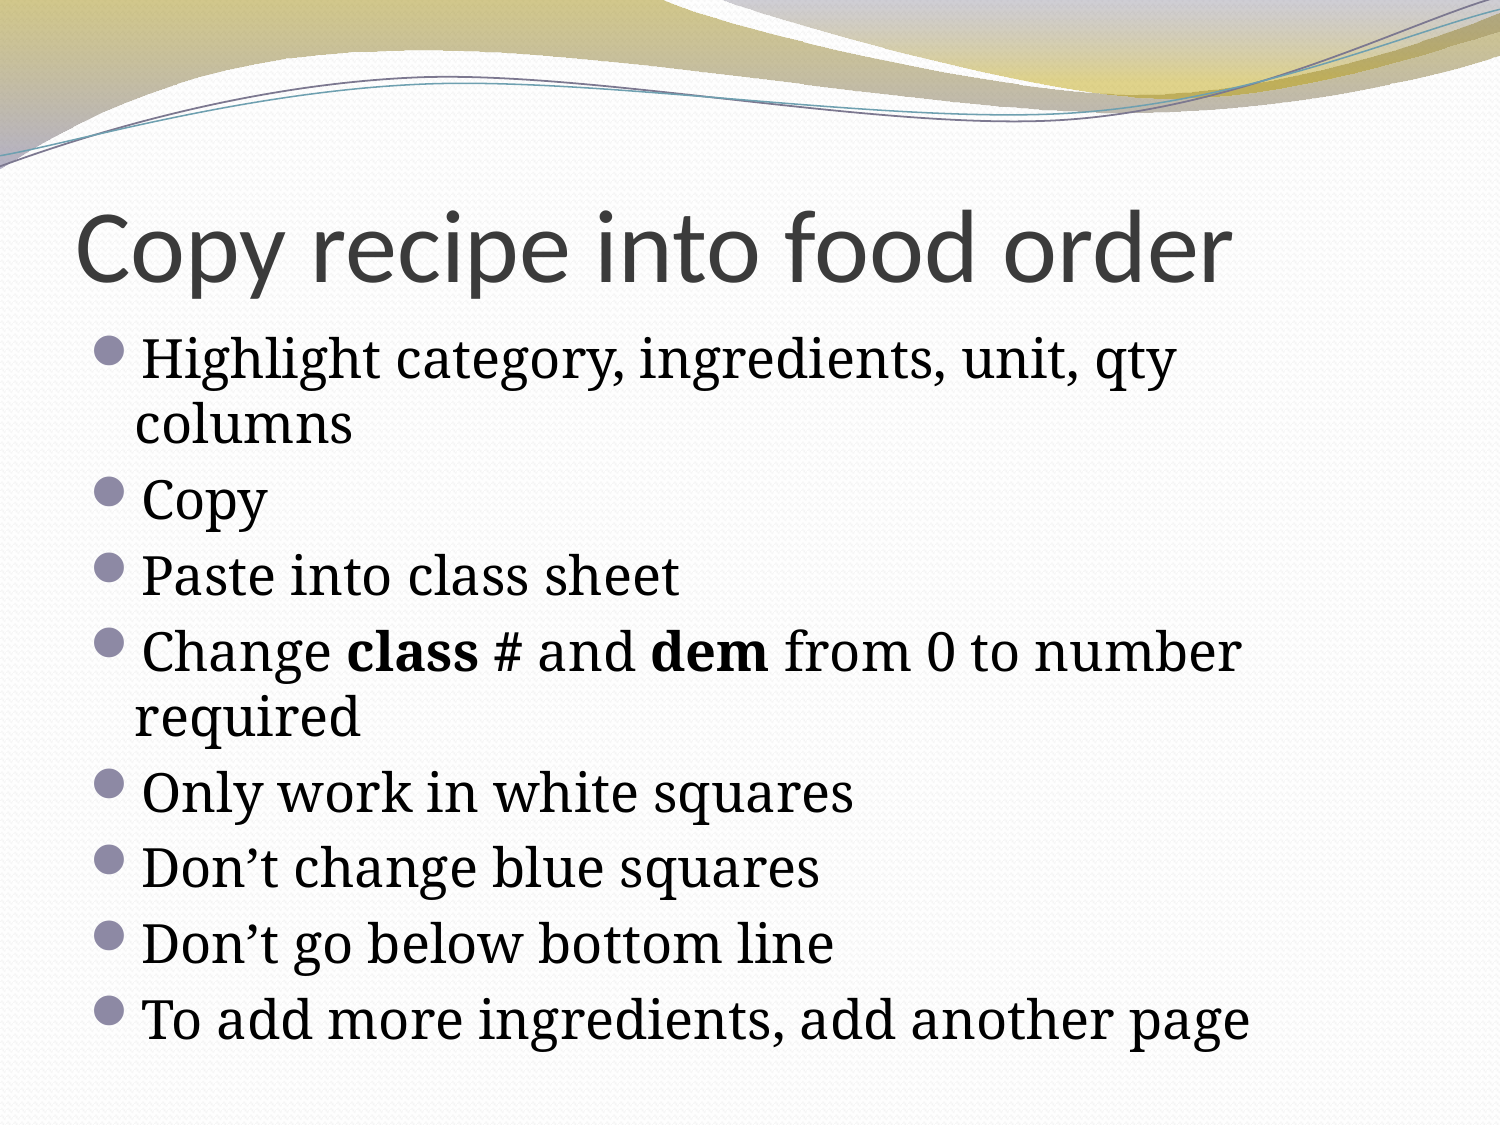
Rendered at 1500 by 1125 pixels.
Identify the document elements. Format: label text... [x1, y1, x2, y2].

title Copy recipe into food order [75, 115, 1425, 303]
list Highlight category, ingredients, unit, qty columns Copy Paste into class sheet Change class # and dem from 0 to number required Only work in white squares Don’t change blue squares Don’t go below bottom line To add more ingredients, add another page [75, 317, 1425, 1038]
